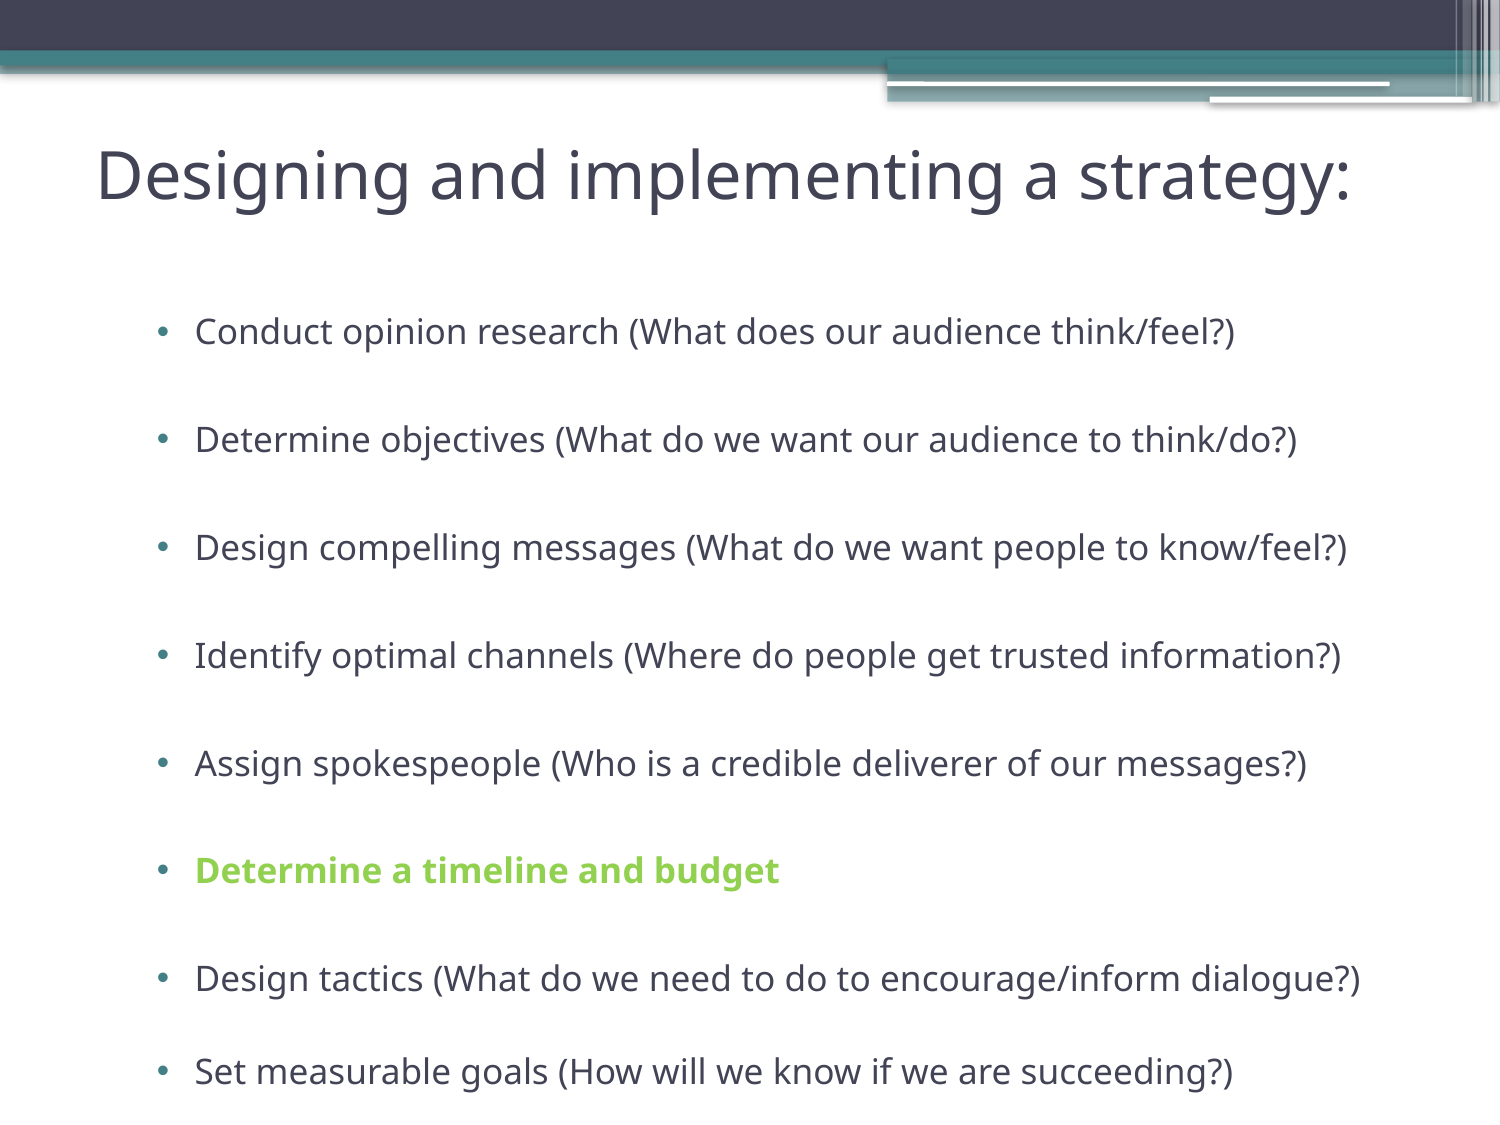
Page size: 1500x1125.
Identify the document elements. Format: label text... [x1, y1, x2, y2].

list Conduct opinion research (What does our audience think/feel?) Determine objectives (What do we want our audience to think/do?) Design compelling messages (What do we want people to know/feel?) Identify optimal channels (Where do people get trusted information?) Assign spokespeople (Who is a credible deliverer of our messages?) Determine a timeline and budget Design tactics (What do we need to do to encourage/inform dialogue?) Set measurable goals (How will we know if we are succeeding?) [79, 302, 1463, 1100]
title Designing and implementing a strategy: [80, 125, 1431, 300]
